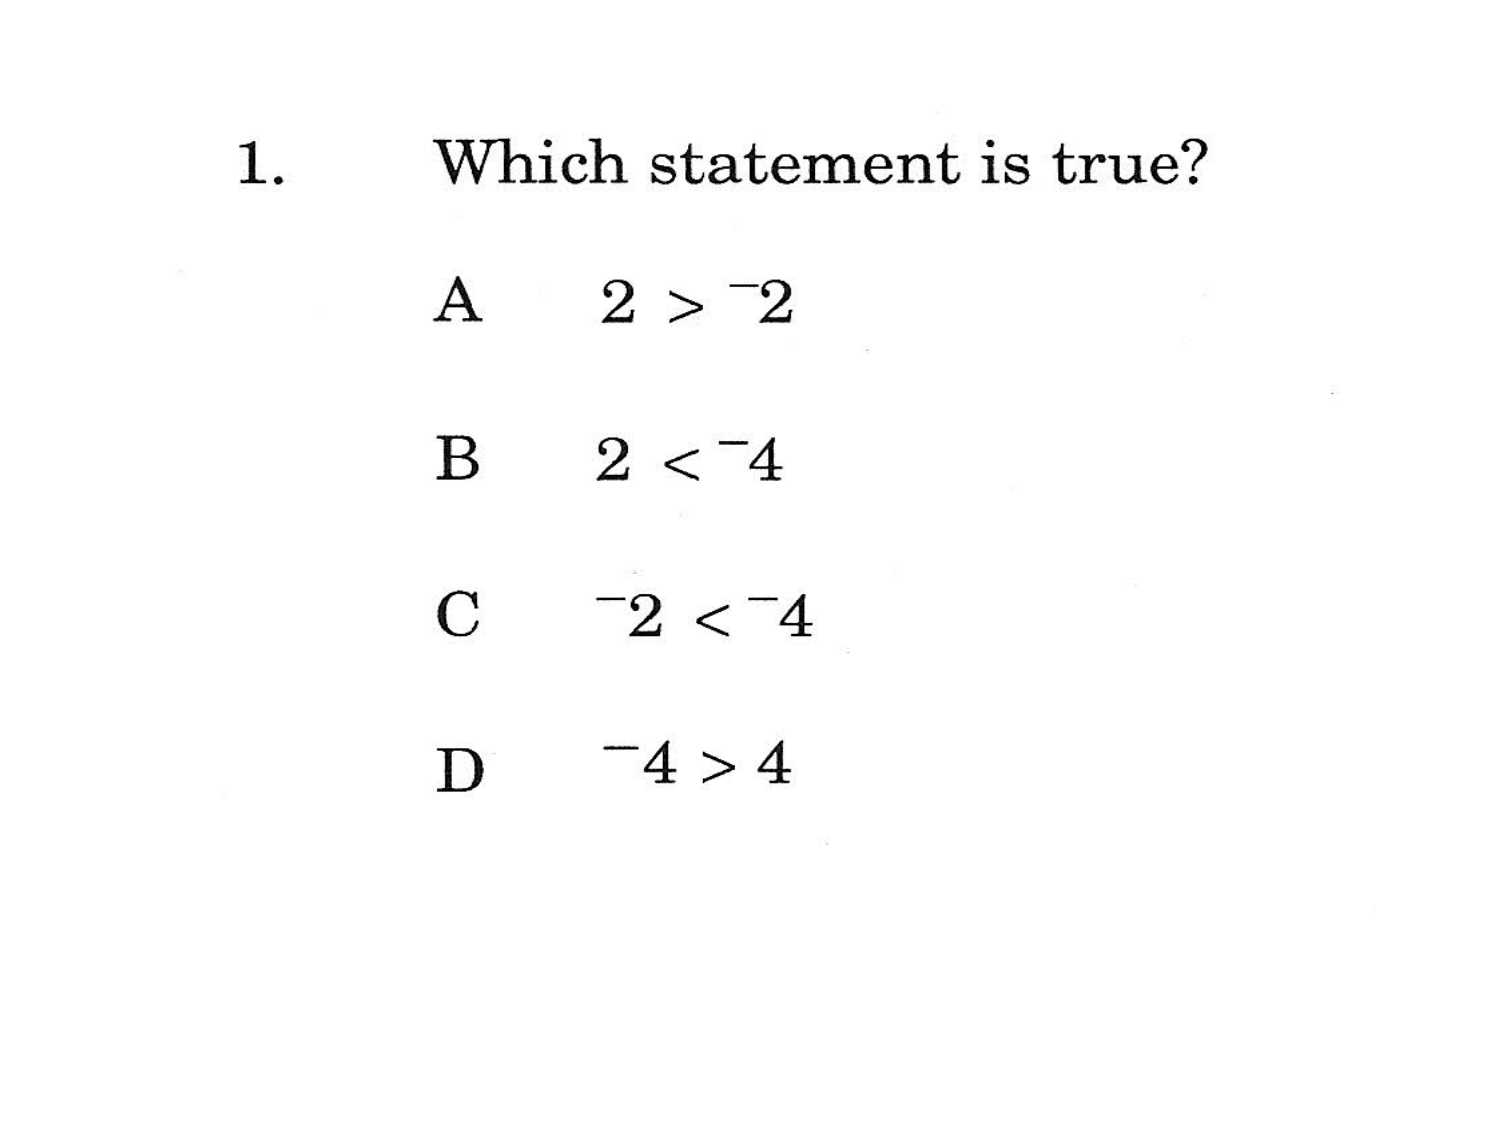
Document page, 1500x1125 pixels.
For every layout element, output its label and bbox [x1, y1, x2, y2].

list [162, 99, 1376, 1006]
